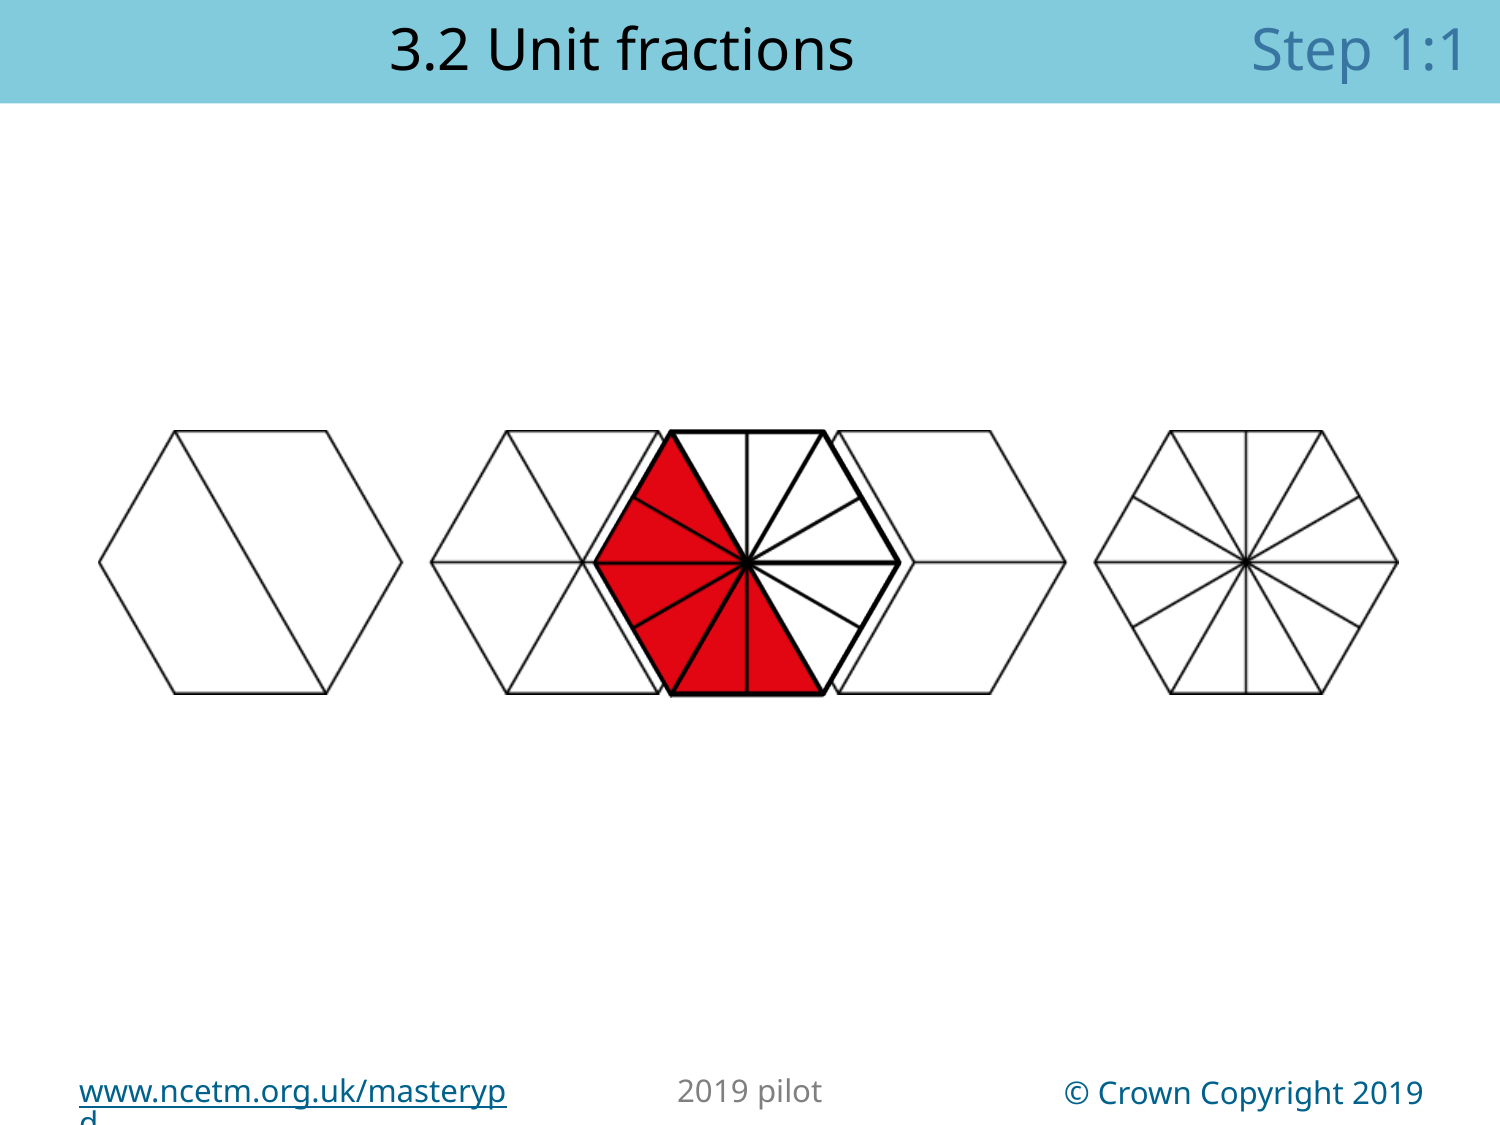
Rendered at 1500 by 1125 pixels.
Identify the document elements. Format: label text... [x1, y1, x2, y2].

picture [90, 428, 1405, 698]
list 3.2 Unit fractions Step 1:1 [0, 0, 1500, 104]
